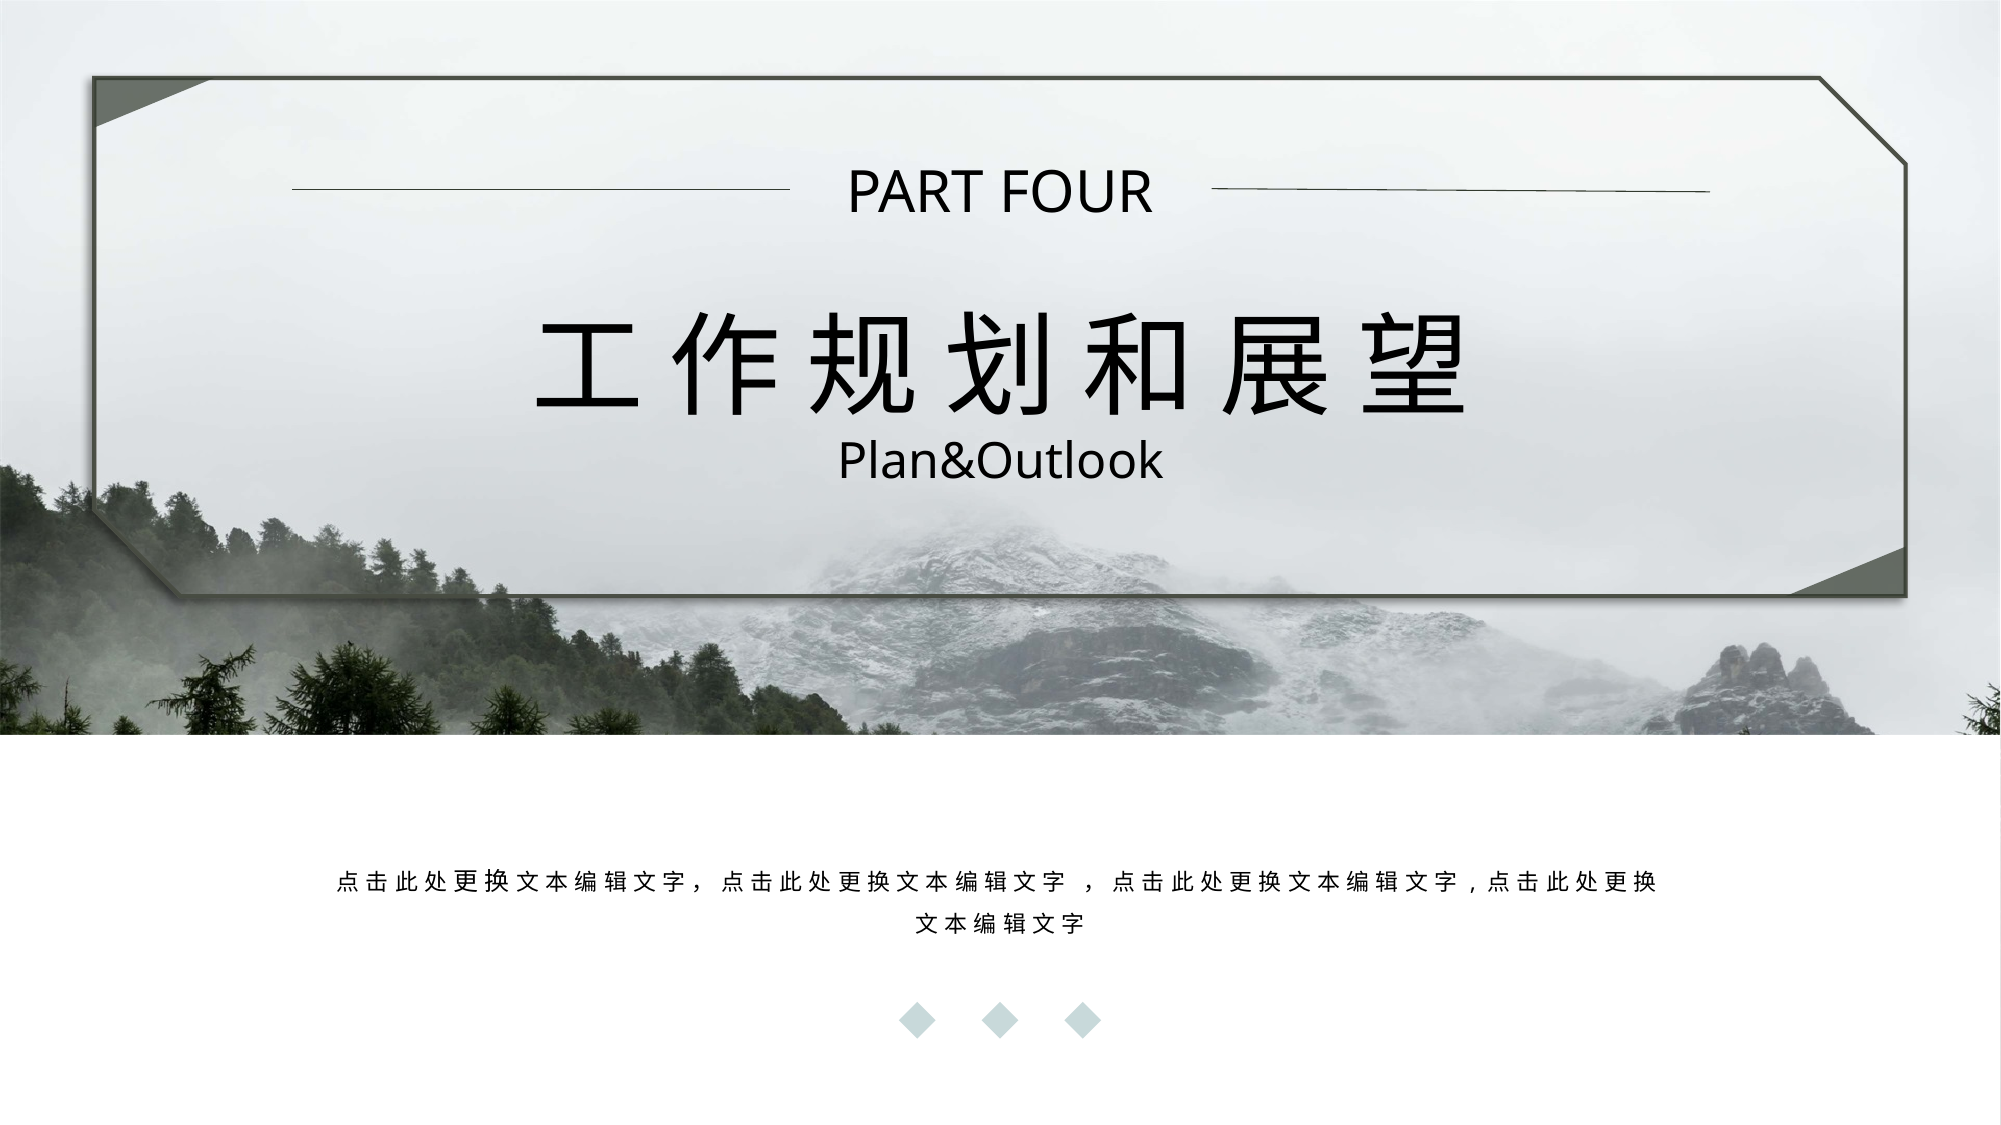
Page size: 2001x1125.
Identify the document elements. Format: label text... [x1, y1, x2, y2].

text_box [93, 76, 215, 130]
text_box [898, 1001, 1102, 1039]
text_box [1785, 545, 1907, 598]
picture [0, 0, 2001, 1125]
text_box 工 作 规 划 和 展 望 Plan&Outlook [405, 286, 1596, 497]
text_box [0, 734, 2000, 1125]
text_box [1211, 188, 1710, 192]
text_box PART FOUR [714, 146, 1285, 231]
text_box 点击此处更换文本编辑文字，点击此处更换文本编辑文字 ，点击此处更换文本编辑文字,点击此处更换文本编辑文字 [321, 843, 1679, 986]
text_box [93, 76, 1907, 598]
